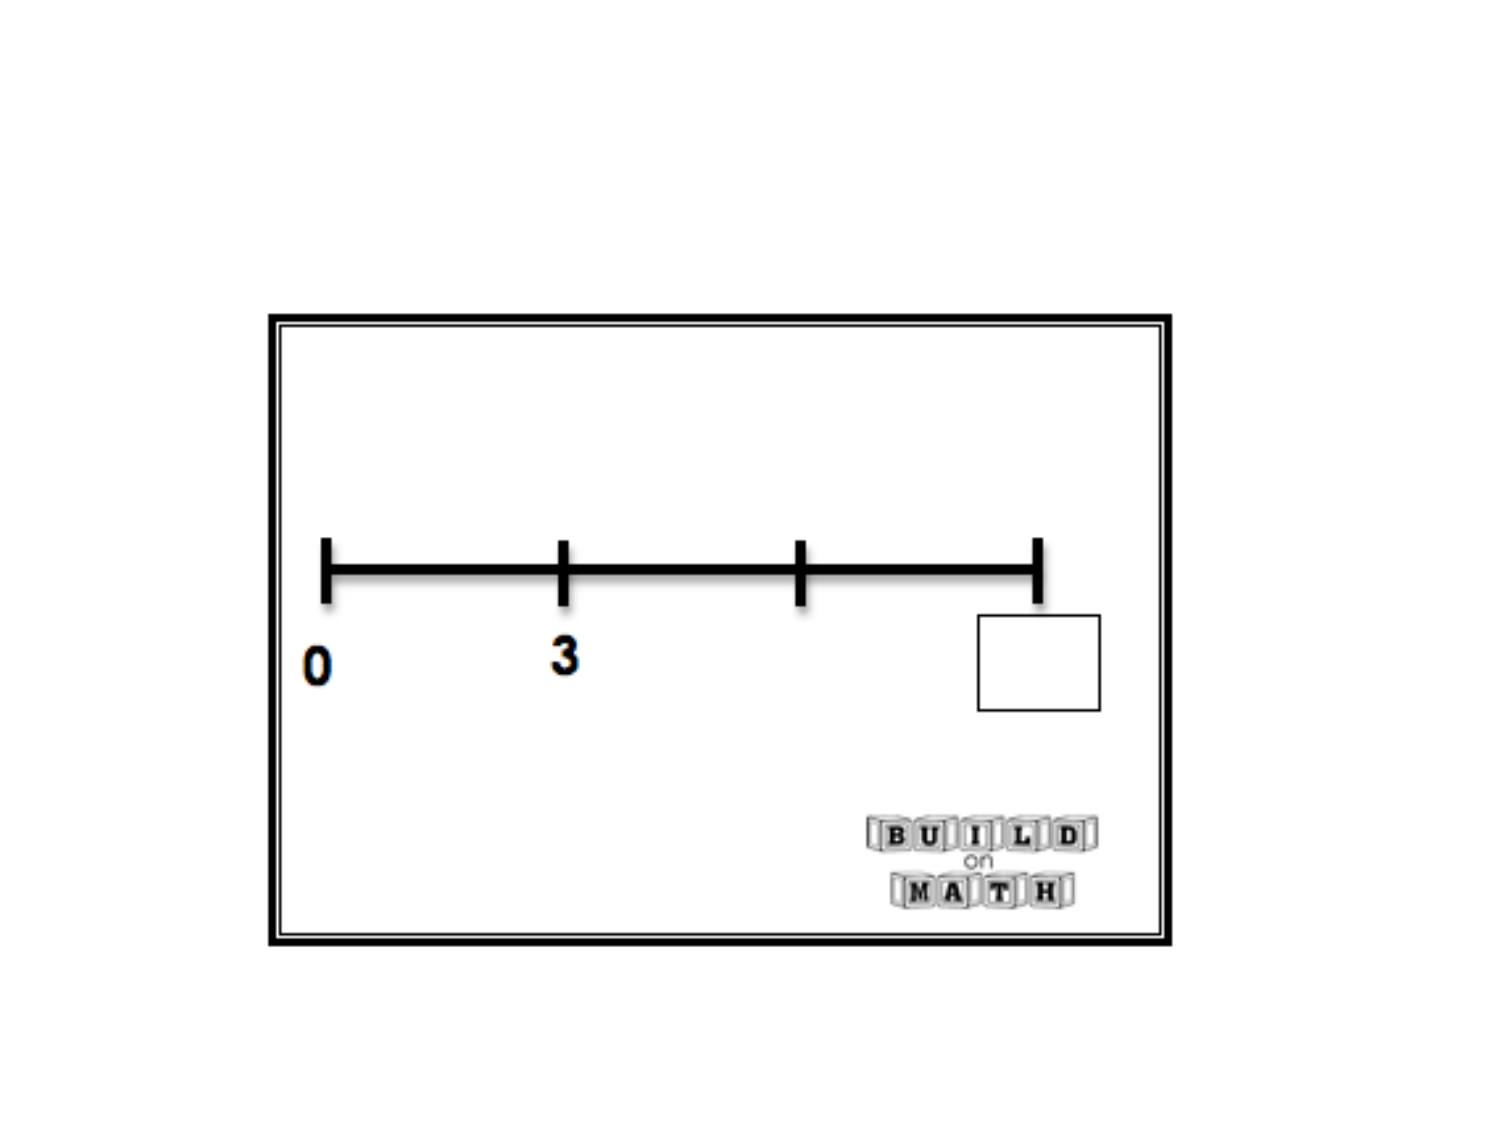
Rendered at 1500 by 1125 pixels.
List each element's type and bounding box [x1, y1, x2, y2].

list [74, 262, 1426, 1006]
